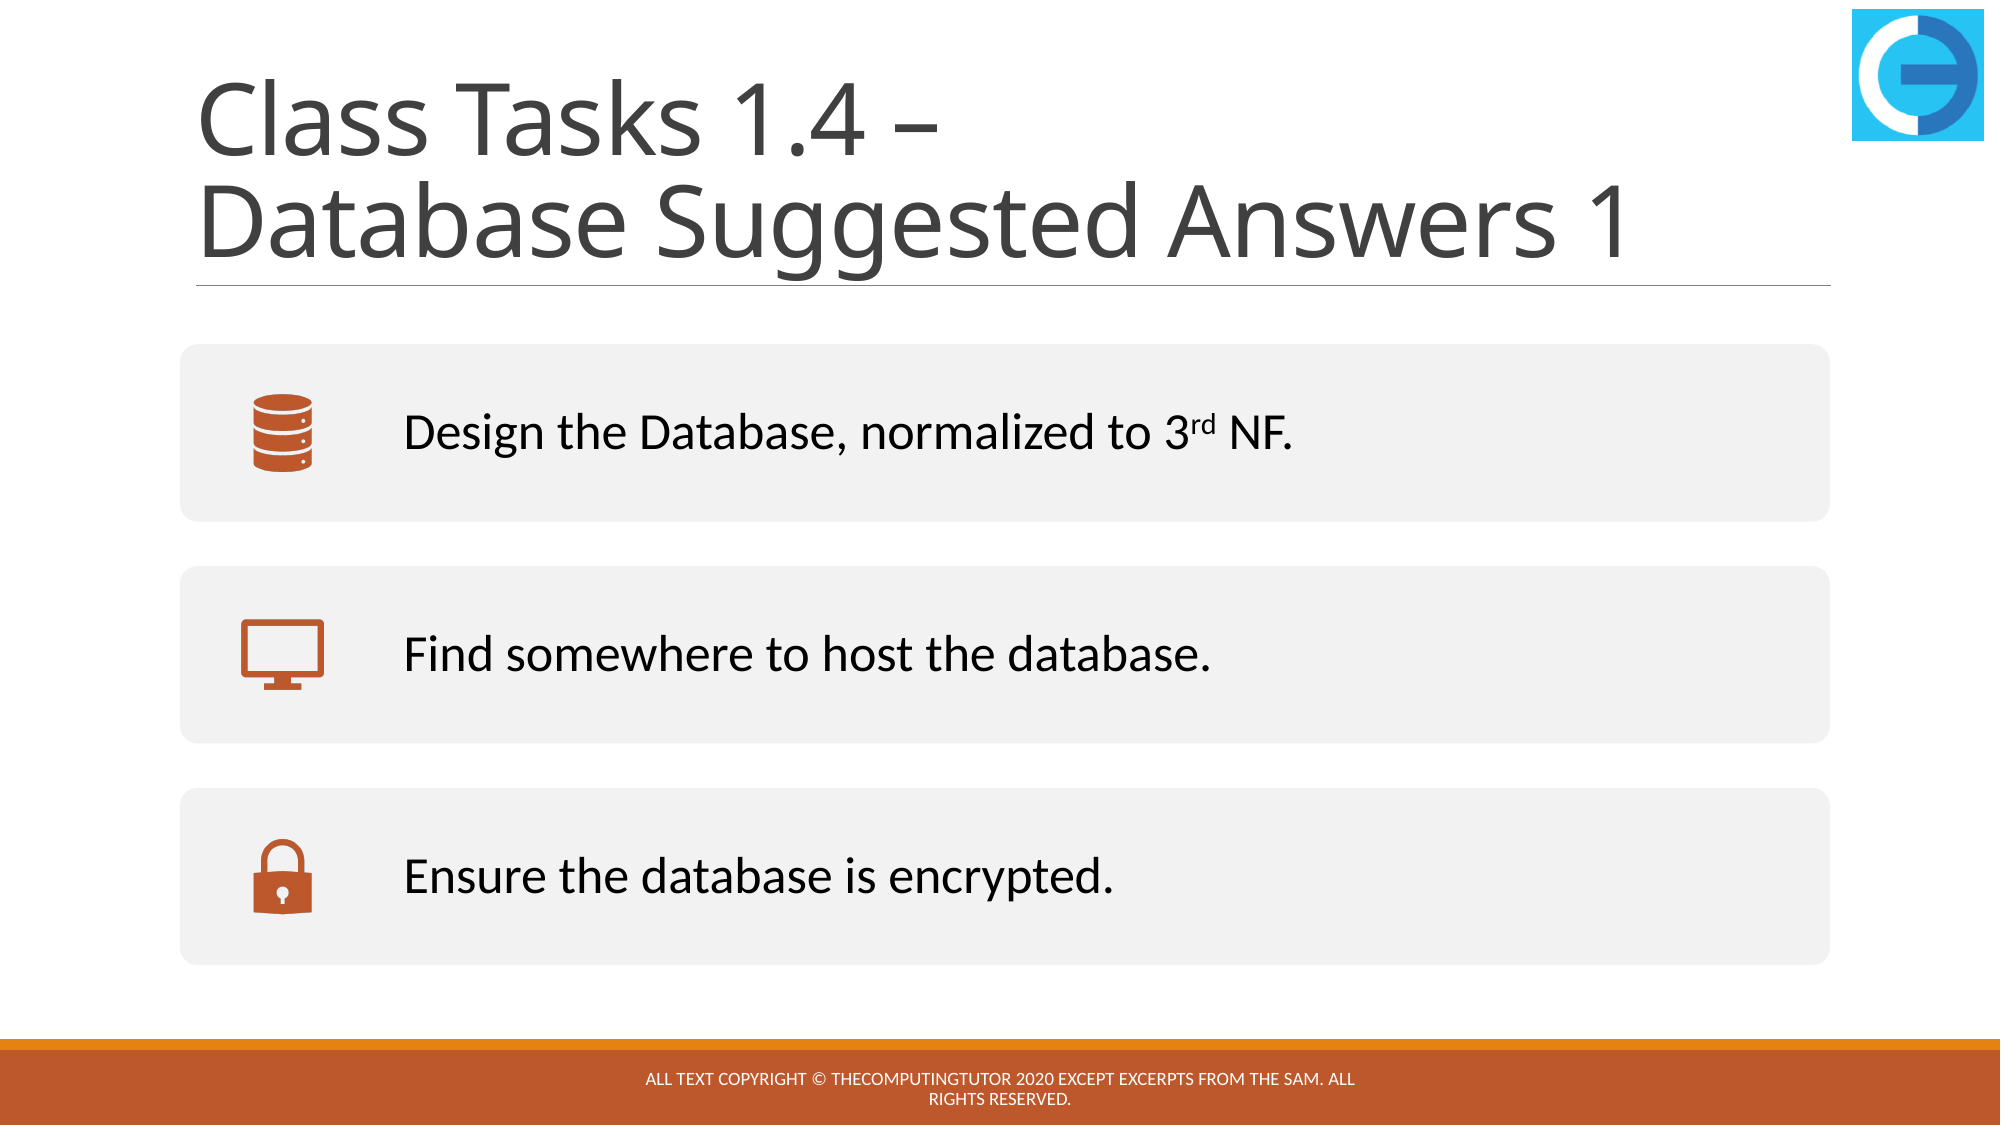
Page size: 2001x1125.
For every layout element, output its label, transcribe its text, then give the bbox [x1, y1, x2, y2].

title Class Tasks 1.4 – Database Suggested Answers 1 [180, 47, 1830, 285]
picture [1852, 9, 1984, 141]
footer All text copyright © TheComputingTutor 2020 except excerpts from the SAM. All rights Reserved. [604, 1059, 1396, 1120]
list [179, 343, 1831, 966]
